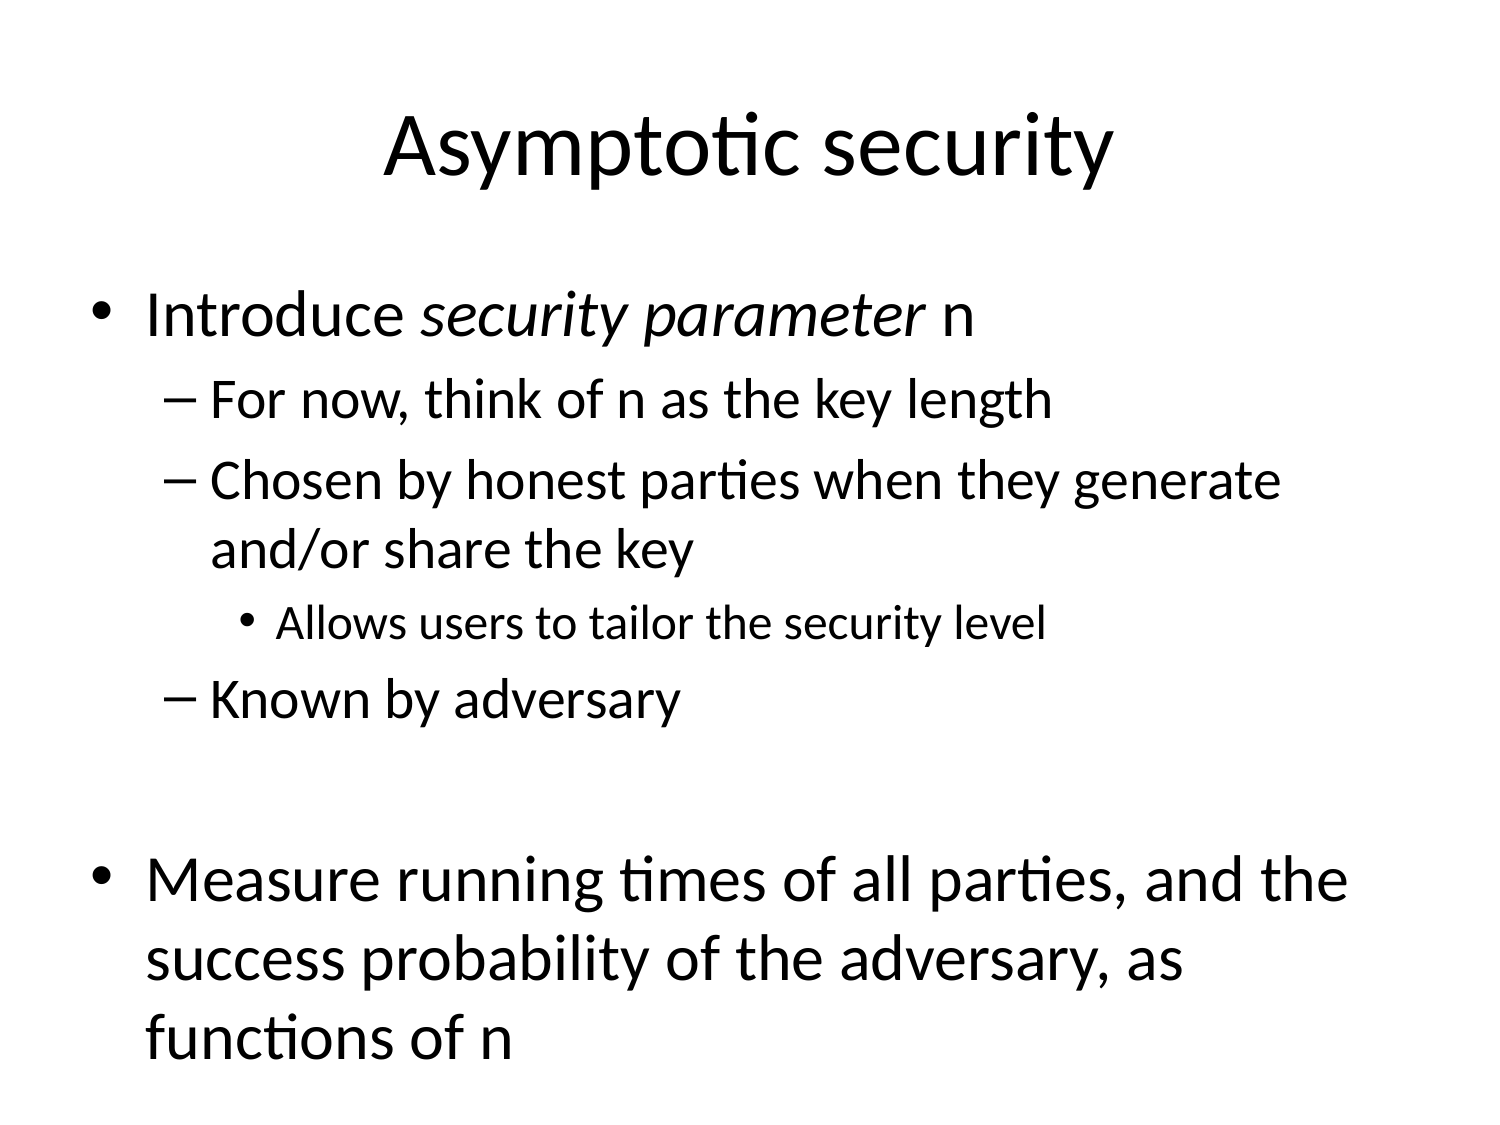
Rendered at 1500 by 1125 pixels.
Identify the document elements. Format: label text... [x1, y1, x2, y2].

title Asymptotic security [75, 45, 1425, 233]
list Introduce security parameter n For now, think of n as the key length Chosen by honest parties when they generate and/or share the key Allows users to tailor the security level Known by adversary Measure running times of all parties, and the success probability of the adversary, as functions of n [75, 262, 1425, 1088]
